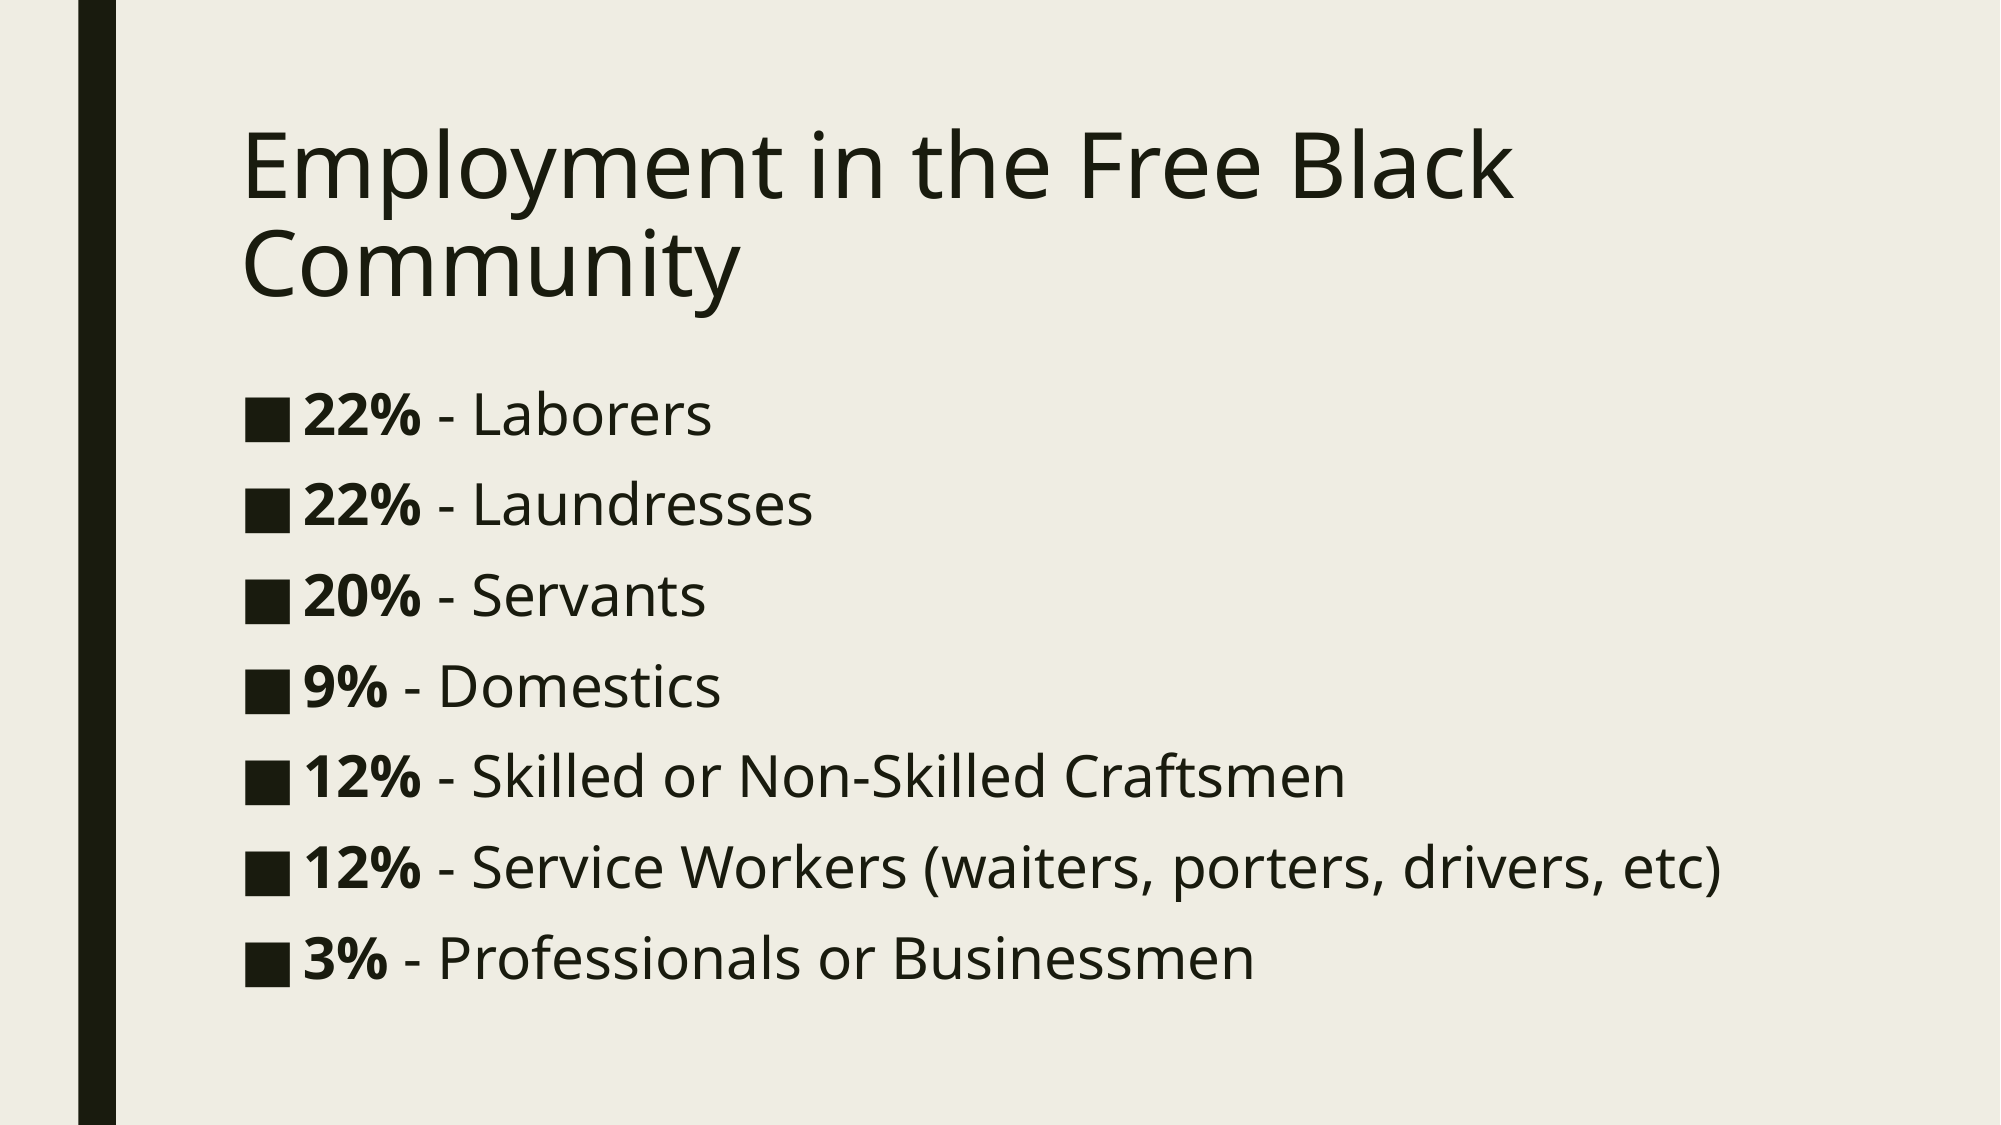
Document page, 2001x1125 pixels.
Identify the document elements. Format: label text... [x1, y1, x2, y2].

title Employment in the Free Black Community [225, 112, 1800, 357]
list 22% - Laborers 22% - Laundresses 20% - Servants 9% - Domestics 12% - Skilled or Non-Skilled Craftsmen 12% - Service Workers (waiters, porters, drivers, etc) 3% - Professionals or Businessmen [225, 375, 1800, 1103]
